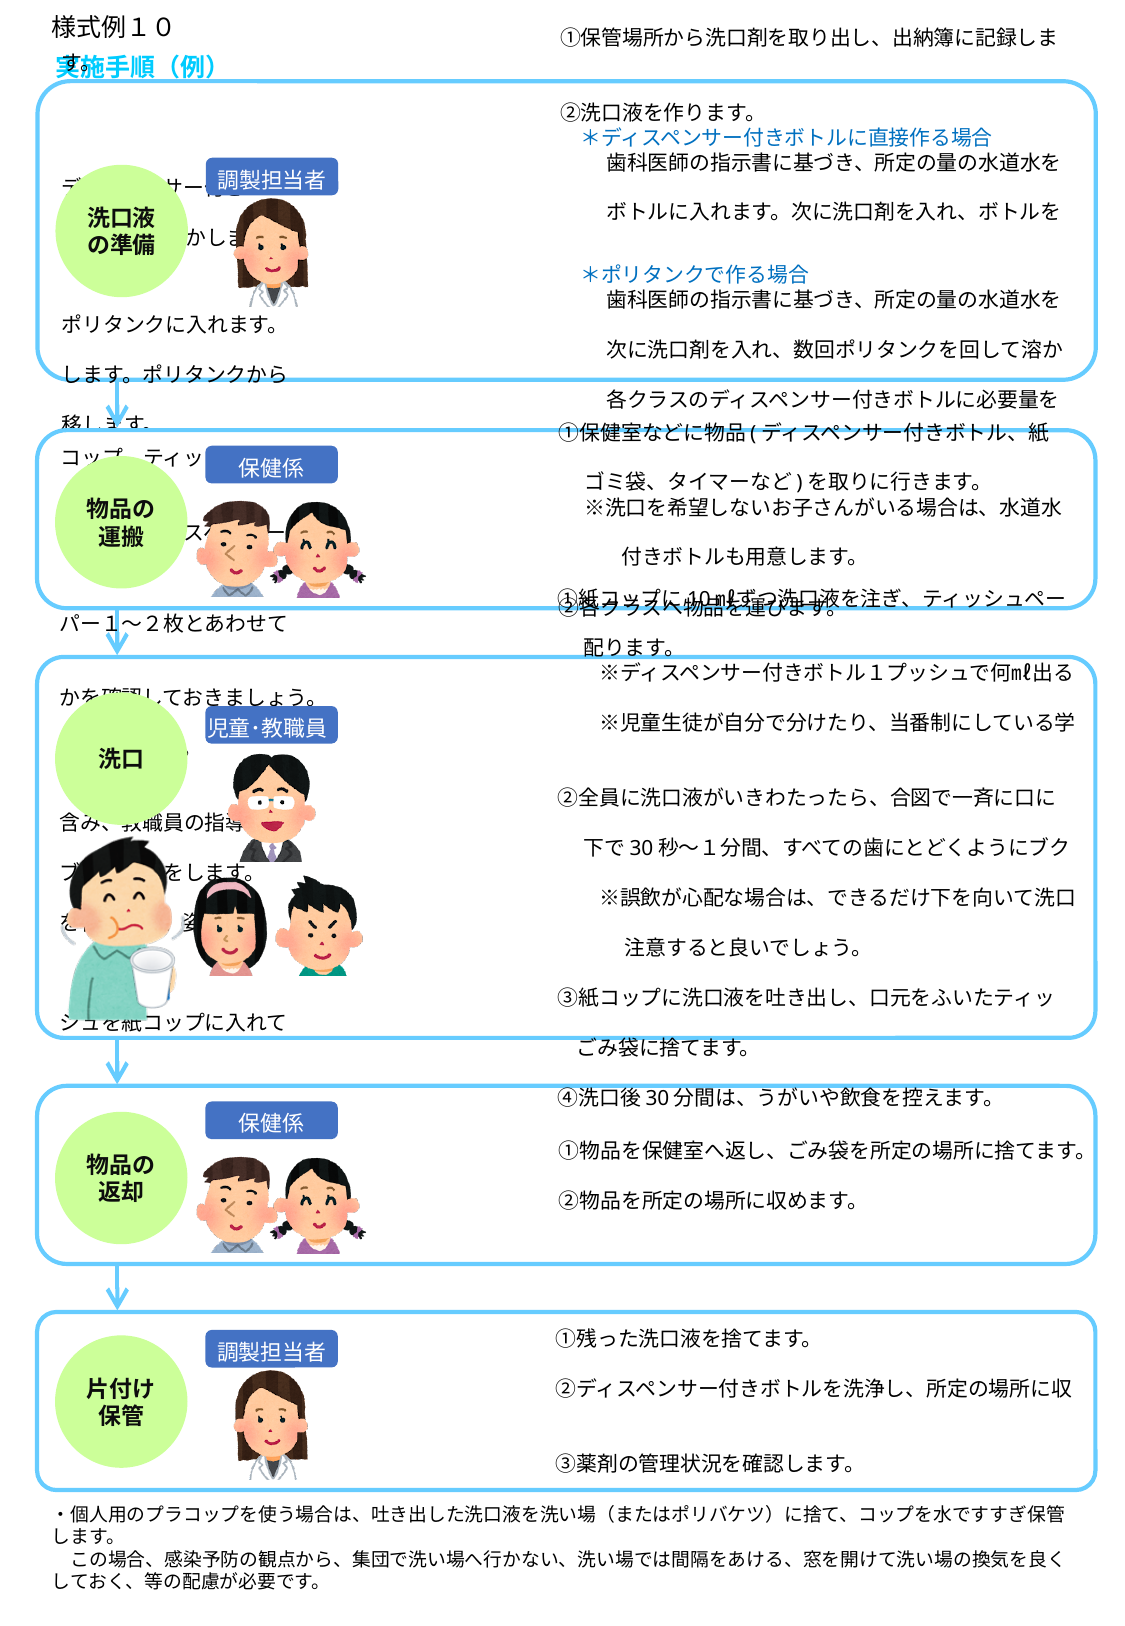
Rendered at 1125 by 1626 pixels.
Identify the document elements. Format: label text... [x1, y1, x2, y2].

text_box ・個人用のプラコップを使う場合は、吐き出した洗口液を洗い場（またはポリバケツ）に捨て、コップを水ですすぎ保管します。 この場合、感染予防の観点から、集団で洗い場へ行かない、洗い場では間隔をあける、窓を開けて洗い場の換気を良くしておく、等の配慮が必要です。 [37, 1494, 1096, 1600]
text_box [37, 430, 1096, 656]
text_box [37, 656, 1096, 1085]
text_box 実施手順（例） [40, 44, 567, 81]
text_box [37, 81, 1096, 428]
text_box 様式例１０ [37, 3, 206, 49]
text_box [39, 832, 203, 1025]
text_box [37, 1085, 1096, 1311]
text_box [37, 1311, 1096, 1491]
